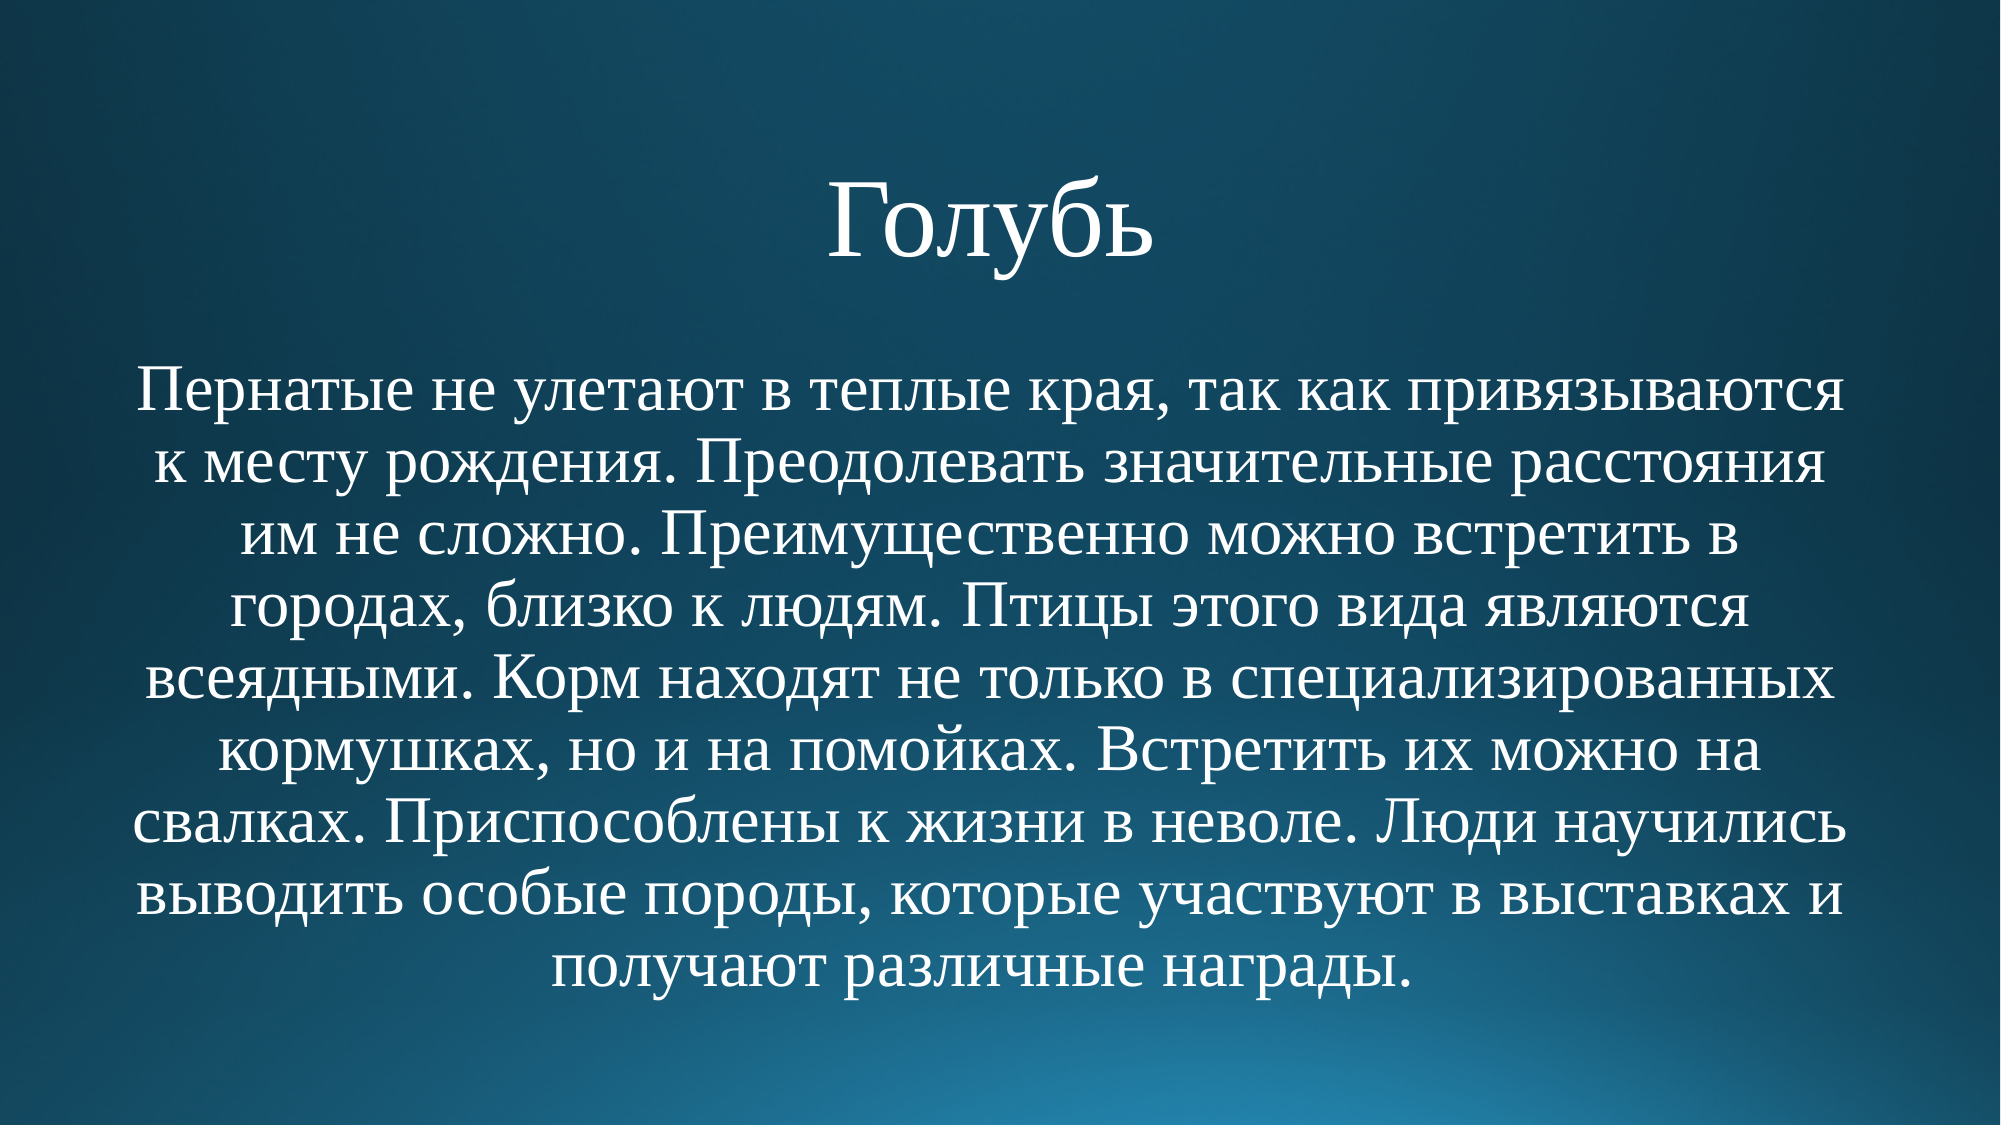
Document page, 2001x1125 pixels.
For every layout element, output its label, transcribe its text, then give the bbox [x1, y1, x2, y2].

title Голубь Пернатые не улетают в теплые края, так как привязываются к месту рождения. Преодолевать значительные расстояния им не сложно. Преимущественно можно встретить в городах, близко к людям. Птицы этого вида являются всеядными. Корм находят не только в специализированных кормушках, но и на помойках. Встретить их можно на свалках. Приспособлены к жизни в неволе. Люди научились выводить особые породы, которые участвуют в выставках и получают различные награды. [107, 81, 1875, 1078]
picture [0, 0, 2001, 1125]
